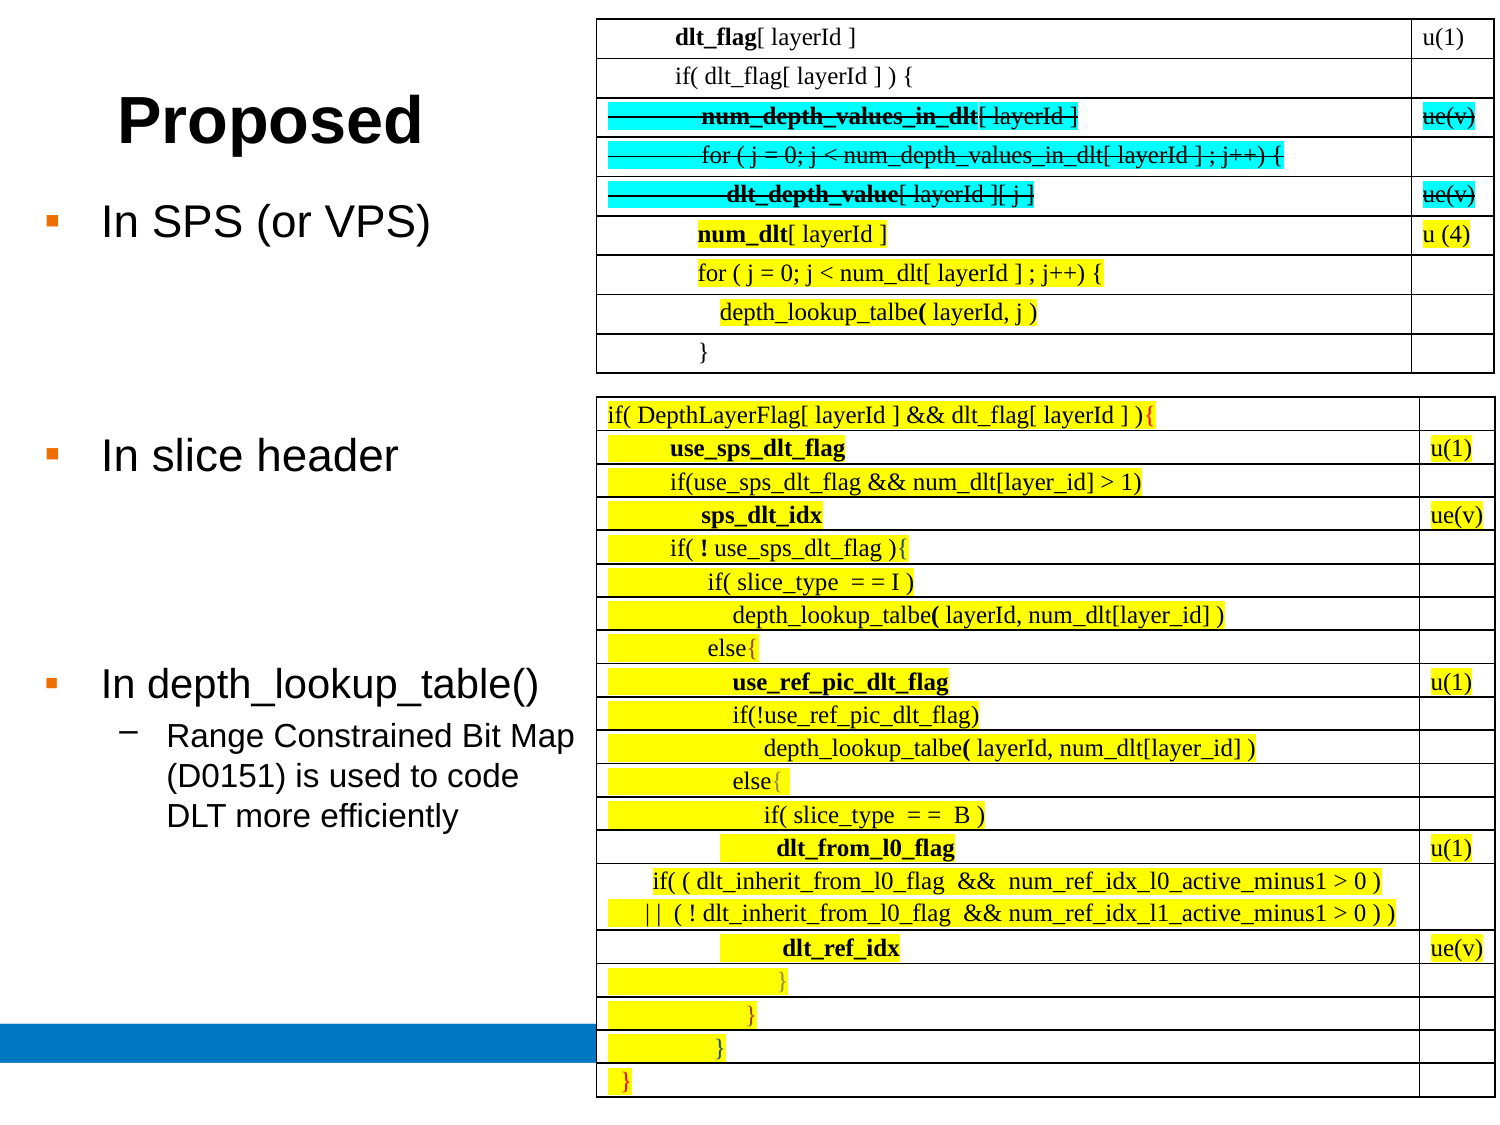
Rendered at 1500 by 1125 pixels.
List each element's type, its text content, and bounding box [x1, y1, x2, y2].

table_cell ue(v) [1412, 99, 1493, 136]
table_cell dlt_from_l0_flag [597, 831, 1419, 863]
list In SPS (or VPS) In slice header In depth_lookup_table() Range Constrained Bit Map (D0151) is used to code DLT more efficiently [29, 184, 597, 998]
table_cell else{ [597, 764, 1419, 796]
table_cell } [597, 1064, 1419, 1096]
table_cell u(1) [1420, 664, 1494, 696]
table_cell [1420, 798, 1494, 829]
table_cell dlt_ref_idx [597, 931, 1419, 963]
table_cell if(use_sps_dlt_flag && num_dlt[layer_id] > 1) [597, 465, 1419, 496]
table_cell num_dlt[ layerId ] [597, 217, 1411, 254]
table_cell depth_lookup_talbe( layerId, num_dlt[layer_id] ) [597, 598, 1419, 629]
table_cell [1420, 1064, 1494, 1096]
table_header dlt_flag[ layerId ] [597, 20, 1411, 58]
table_cell else{ [597, 631, 1419, 663]
table_header [1420, 398, 1494, 430]
table_cell [1420, 864, 1494, 929]
table_cell [1420, 964, 1494, 996]
table_cell [1412, 59, 1493, 97]
table_cell depth_lookup_talbe( layerId, j ) [597, 295, 1411, 333]
table_cell [1412, 335, 1493, 372]
table_cell depth_lookup_talbe( layerId, num_dlt[layer_id] ) [597, 731, 1419, 763]
table_cell if( slice_type = = B ) [597, 798, 1419, 829]
table_cell [1420, 598, 1494, 629]
table_cell u(1) [1420, 431, 1494, 463]
table_cell [1420, 531, 1494, 563]
table_cell } [597, 964, 1419, 996]
title Proposed [101, 62, 596, 172]
table_cell [1420, 764, 1494, 796]
table_cell if( ( dlt_inherit_from_l0_flag && num_ref_idx_l0_active_minus1 > 0 ) | | ( ! dlt_inherit_from_l0_flag && num_ref_idx_l1_active_minus1 > 0 ) ) [597, 864, 1419, 929]
table_cell [1420, 1031, 1494, 1062]
table_cell ue(v) [1420, 931, 1494, 963]
table_cell ue(v) [1420, 498, 1494, 529]
table_cell if( ! use_sps_dlt_flag ){ [597, 531, 1419, 563]
table_cell } [597, 335, 1411, 372]
table_cell u(1) [1420, 831, 1494, 863]
picture [0, 1023, 596, 1063]
table_cell [1420, 998, 1494, 1029]
table_cell u (4) [1412, 217, 1493, 254]
table_cell if( dlt_flag[ layerId ] ) { [597, 59, 1411, 97]
table_cell use_ref_pic_dlt_flag [597, 664, 1419, 696]
table_cell } [597, 998, 1419, 1029]
table_cell use_sps_dlt_flag [597, 431, 1419, 463]
table_cell ue(v) [1412, 177, 1493, 215]
table_cell [1420, 731, 1494, 763]
table_cell [1412, 295, 1493, 333]
table_cell [1412, 138, 1493, 176]
table_cell num_depth_values_in_dlt[ layerId ] [597, 99, 1411, 136]
table_cell if( slice_type = = I ) [597, 565, 1419, 596]
table_cell [1420, 565, 1494, 596]
table_cell for ( j = 0; j < num_dlt[ layerId ] ; j++) { [597, 256, 1411, 294]
table_cell } [597, 1031, 1419, 1062]
table_cell [1420, 631, 1494, 663]
table_cell if(!use_ref_pic_dlt_flag) [597, 698, 1419, 729]
table_cell for ( j = 0; j < num_depth_values_in_dlt[ layerId ] ; j++) { [597, 138, 1411, 176]
table_header if( DepthLayerFlag[ layerId ] && dlt_flag[ layerId ] ){ [597, 398, 1419, 430]
table_cell [1412, 256, 1493, 294]
table_cell [1420, 465, 1494, 496]
table_cell sps_dlt_idx [597, 498, 1419, 529]
table_cell dlt_depth_value[ layerId ][ j ] [597, 177, 1411, 215]
table_header u(1) [1412, 20, 1493, 58]
table_cell [1420, 698, 1494, 729]
